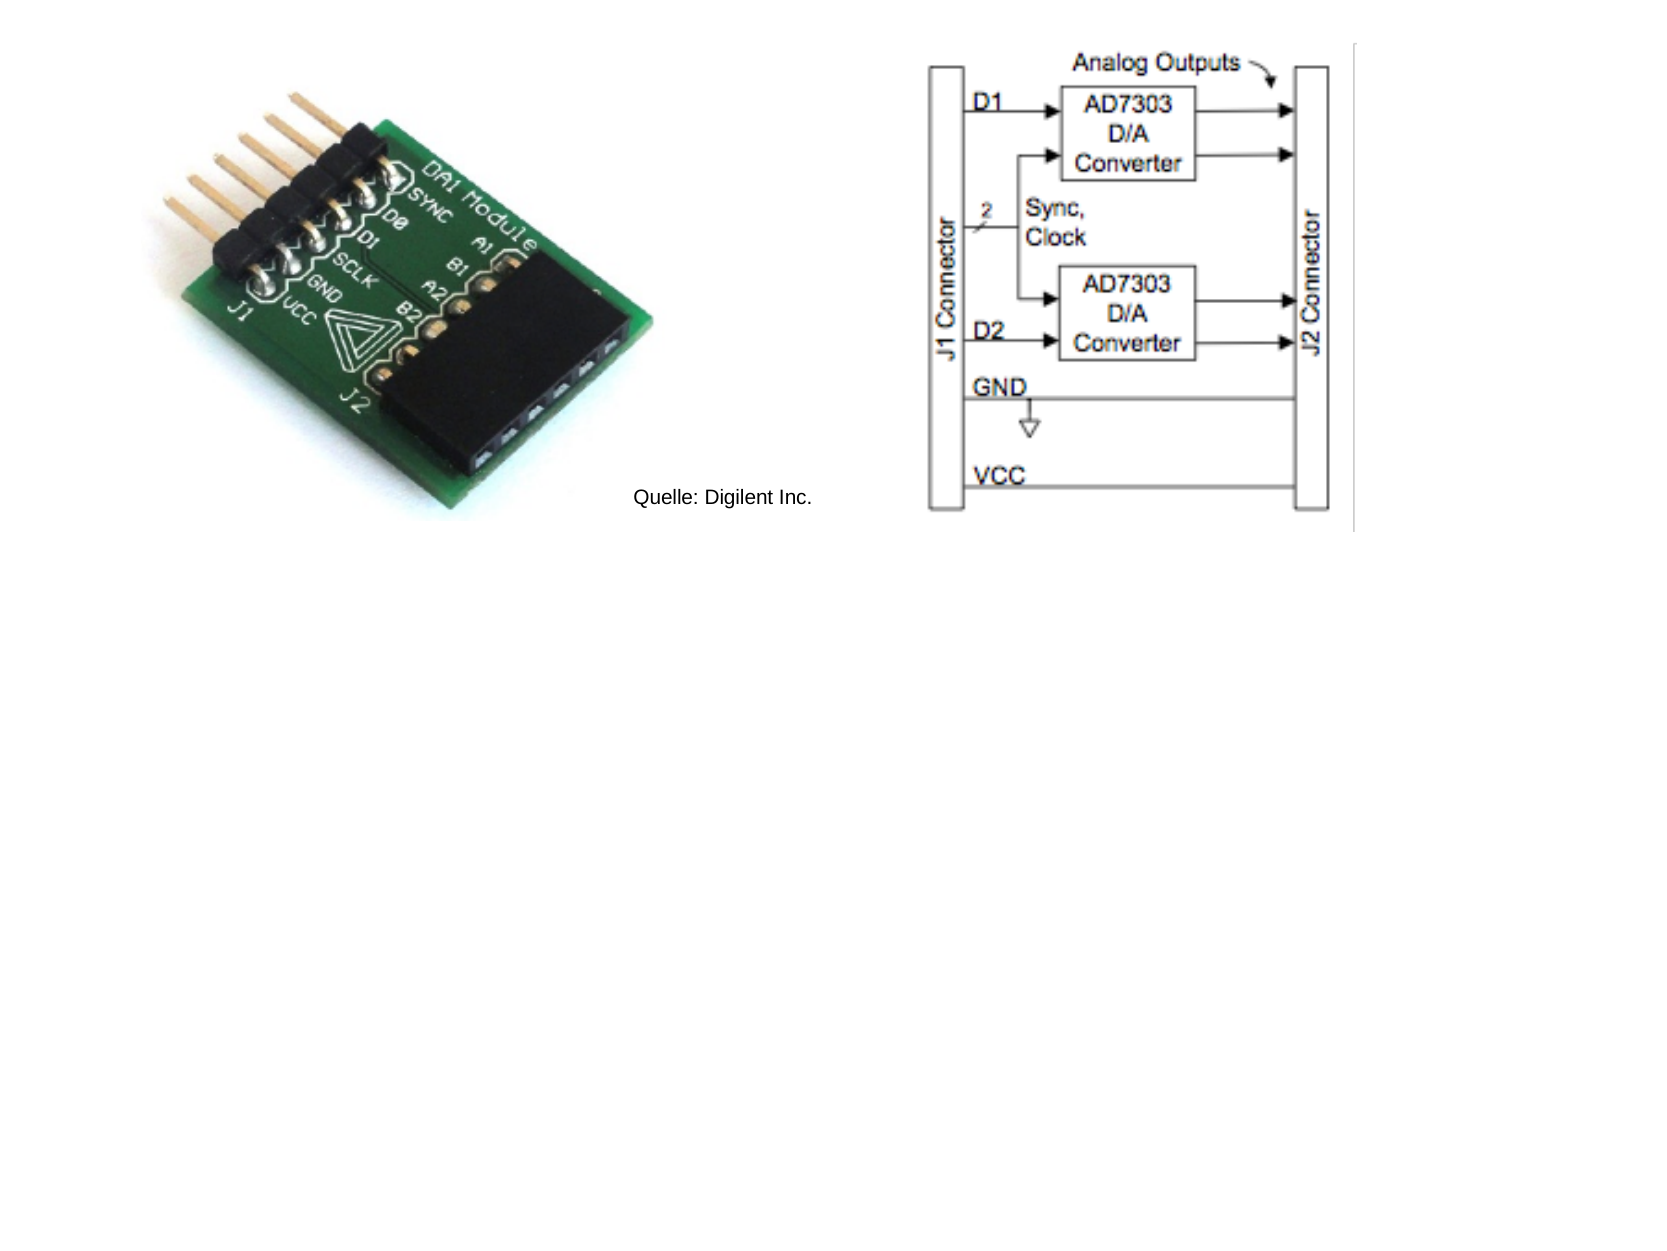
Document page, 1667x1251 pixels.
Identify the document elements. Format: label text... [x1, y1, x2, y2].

picture [141, 68, 674, 522]
picture [914, 37, 1357, 532]
text_box Quelle: Digilent Inc. [681, 477, 861, 515]
